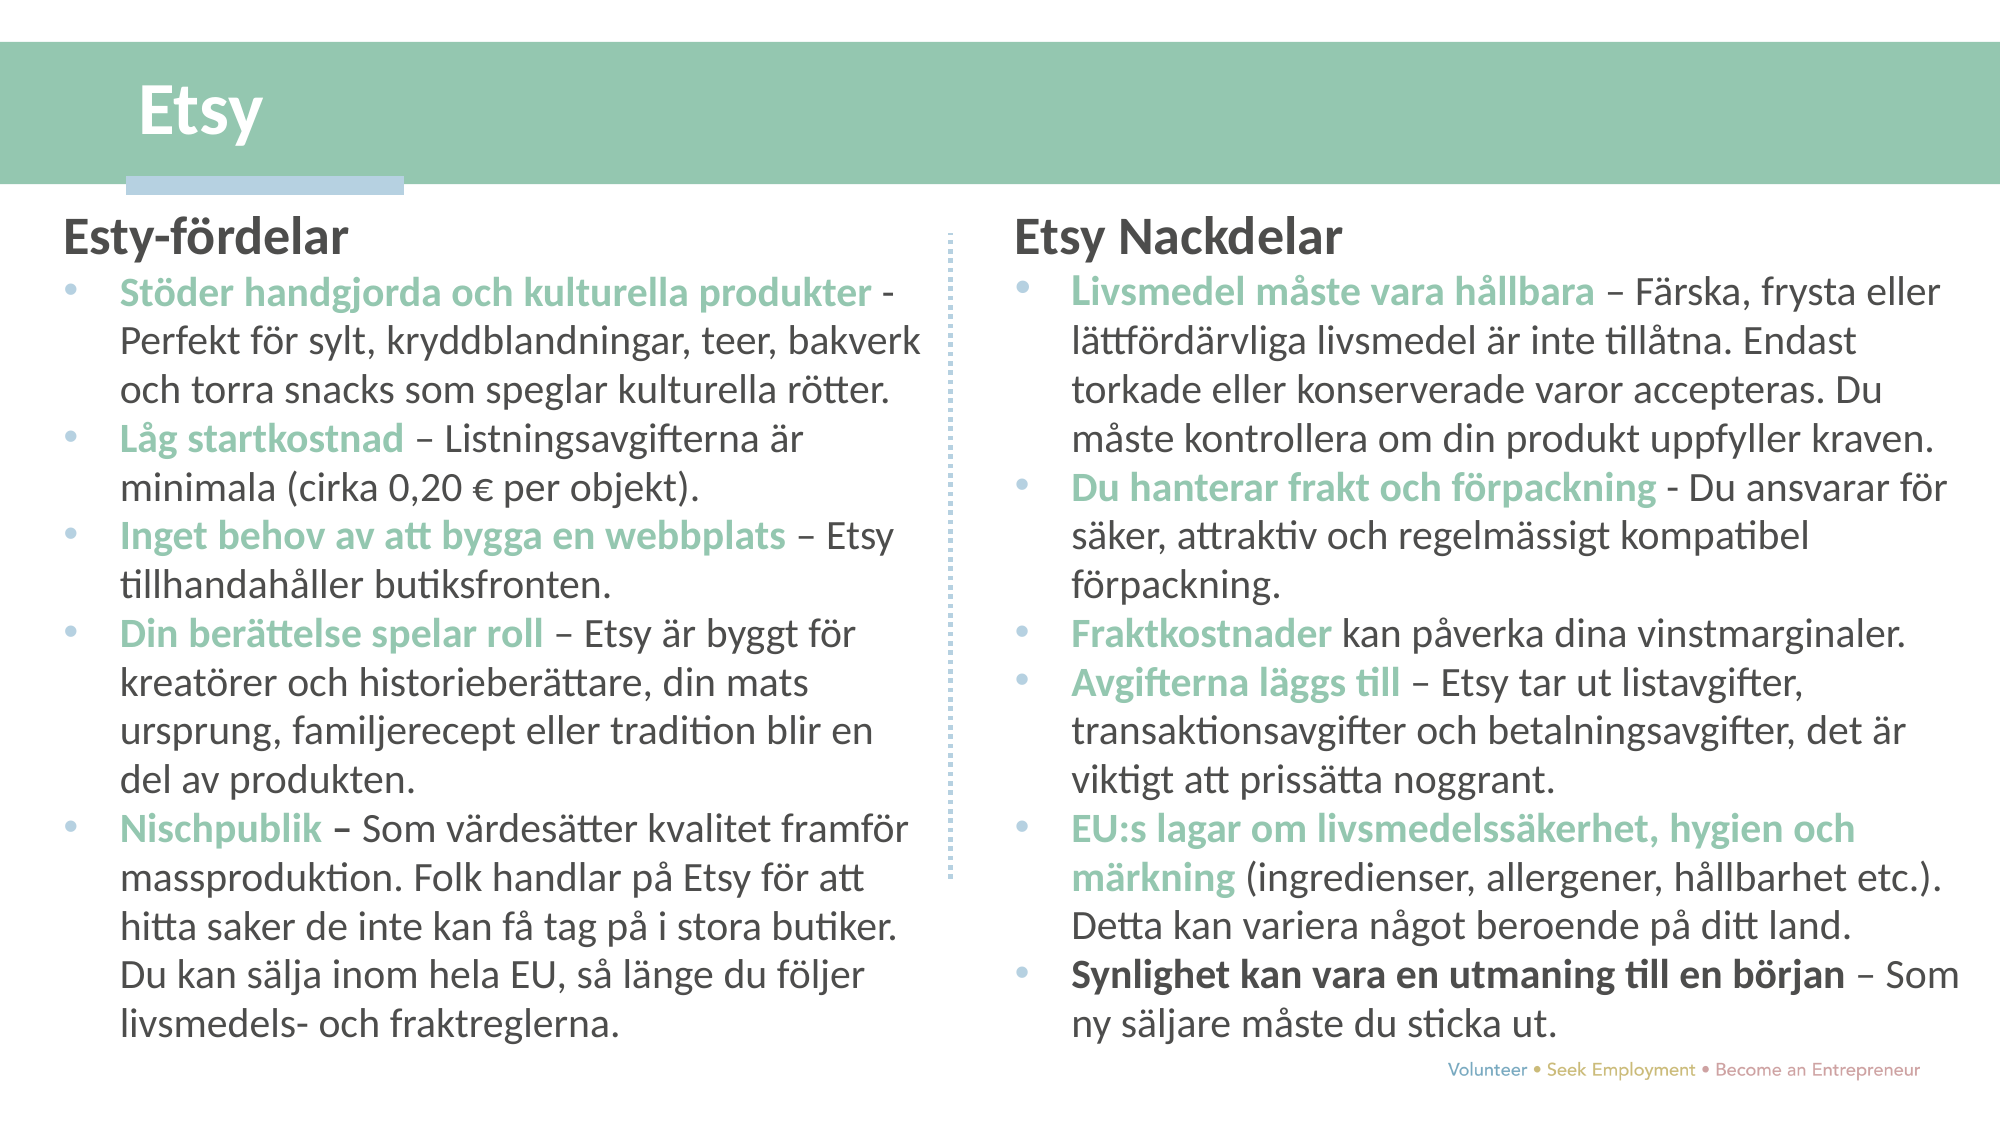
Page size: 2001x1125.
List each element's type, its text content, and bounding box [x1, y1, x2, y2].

text_box Esty-fördelar Stöder handgjorda och kulturella produkter - Perfekt för sylt, kryddblandningar, teer, bakverk och torra snacks som speglar kulturella rötter. Låg startkostnad – Listningsavgifterna är minimala (cirka 0,20 € per objekt). Inget behov av att bygga en webbplats – Etsy tillhandahåller butiksfronten. Din berättelse spelar roll – Etsy är byggt för kreatörer och historieberättare, din mats ursprung, familjerecept eller tradition blir en del av produkten. Nischpublik – Som värdesätter kvalitet framför massproduktion. Folk handlar på Etsy för att hitta saker de inte kan få tag på i stora butiker. Du kan sälja inom hela EU, så länge du följer livsmedels- och fraktreglerna. [48, 209, 951, 650]
text_box Etsy Nackdelar Livsmedel måste vara hållbara – Färska, frysta eller lättfördärvliga livsmedel är inte tillåtna. Endast torkade eller konserverade varor accepteras. Du måste kontrollera om din produkt uppfyller kraven. Du hanterar frakt och förpackning - Du ansvarar för säker, attraktiv och regelmässigt kompatibel förpackning. Fraktkostnader kan påverka dina vinstmarginaler. Avgifterna läggs till – Etsy tar ut listavgifter, transaktionsavgifter och betalningsavgifter, det är viktigt att prissätta noggrant. EU:s lagar om livsmedelssäkerhet, hygien och märkning (ingredienser, allergener, hållbarhet etc.). Detta kan variera något beroende på ditt land. Synlighet kan vara en utmaning till en början – Som ny säljare måste du sticka ut. [999, 209, 1983, 840]
list Etsy [123, 51, 1913, 170]
picture [1418, 1046, 1971, 1103]
